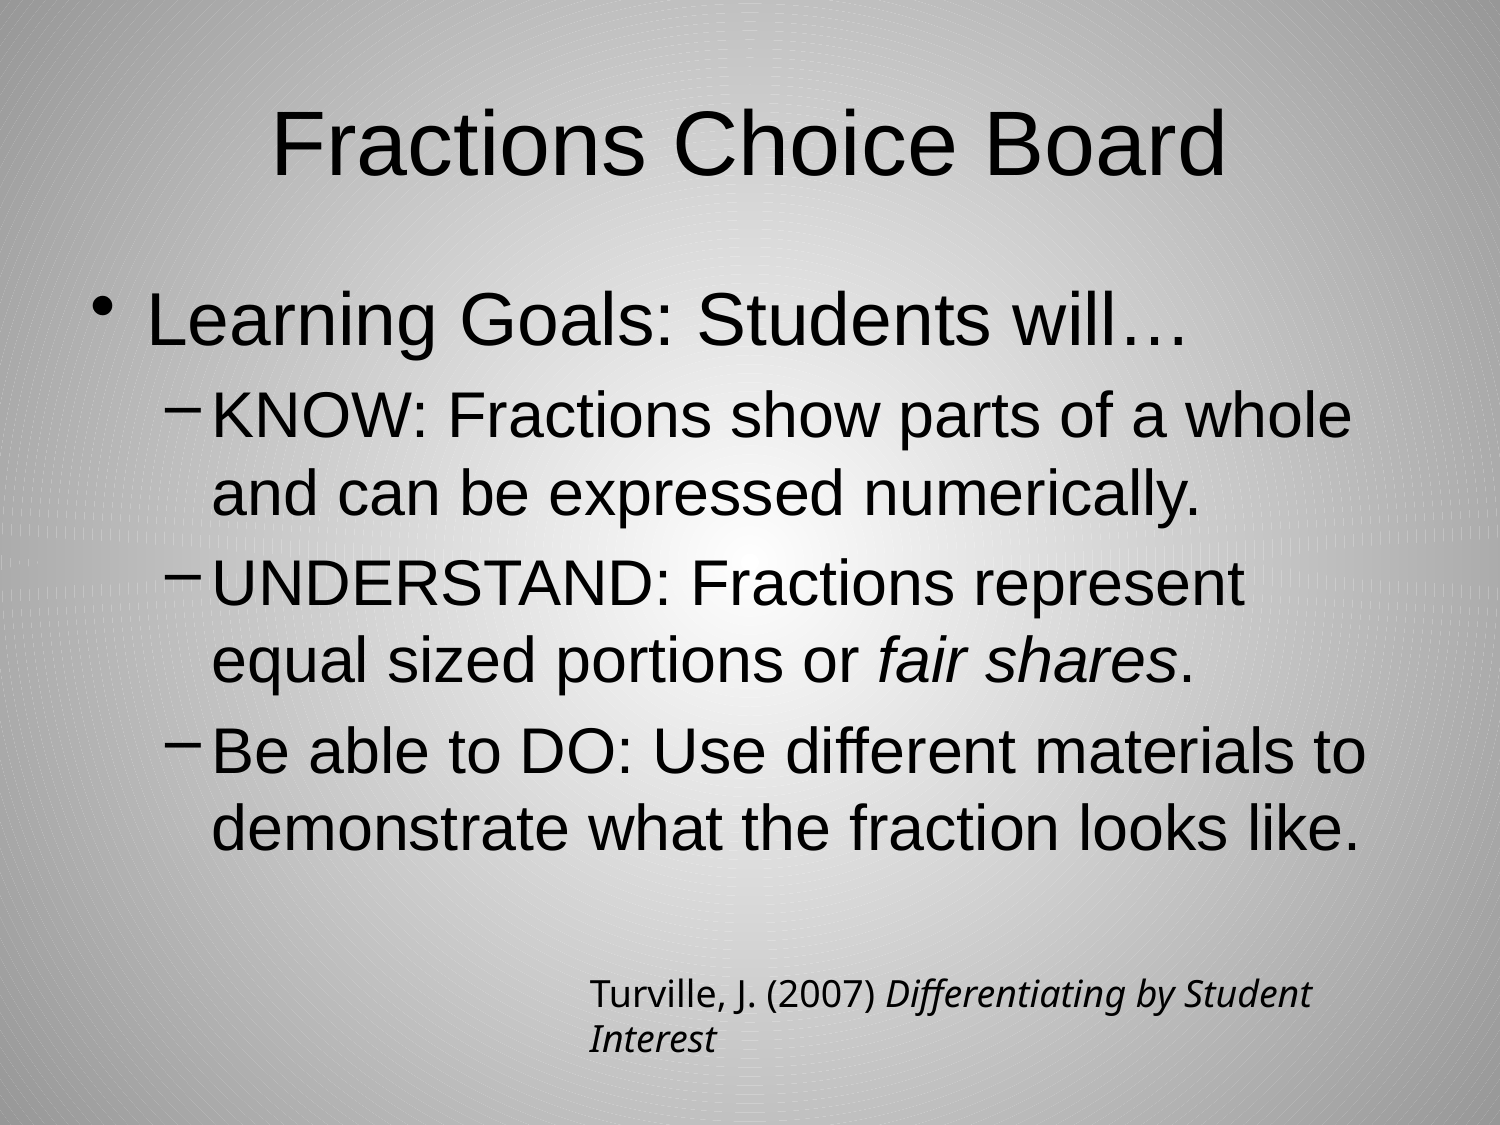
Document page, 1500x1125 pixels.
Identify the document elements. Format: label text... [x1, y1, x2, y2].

text_box Turville, J. (2007) Differentiating by Student Interest [574, 962, 1400, 1068]
list Learning Goals: Students will… KNOW: Fractions show parts of a whole and can be expressed numerically. UNDERSTAND: Fractions represent equal sized portions or fair shares. Be able to DO: Use different materials to demonstrate what the fraction looks like. [74, 262, 1426, 1006]
title Fractions Choice Board [74, 44, 1426, 233]
